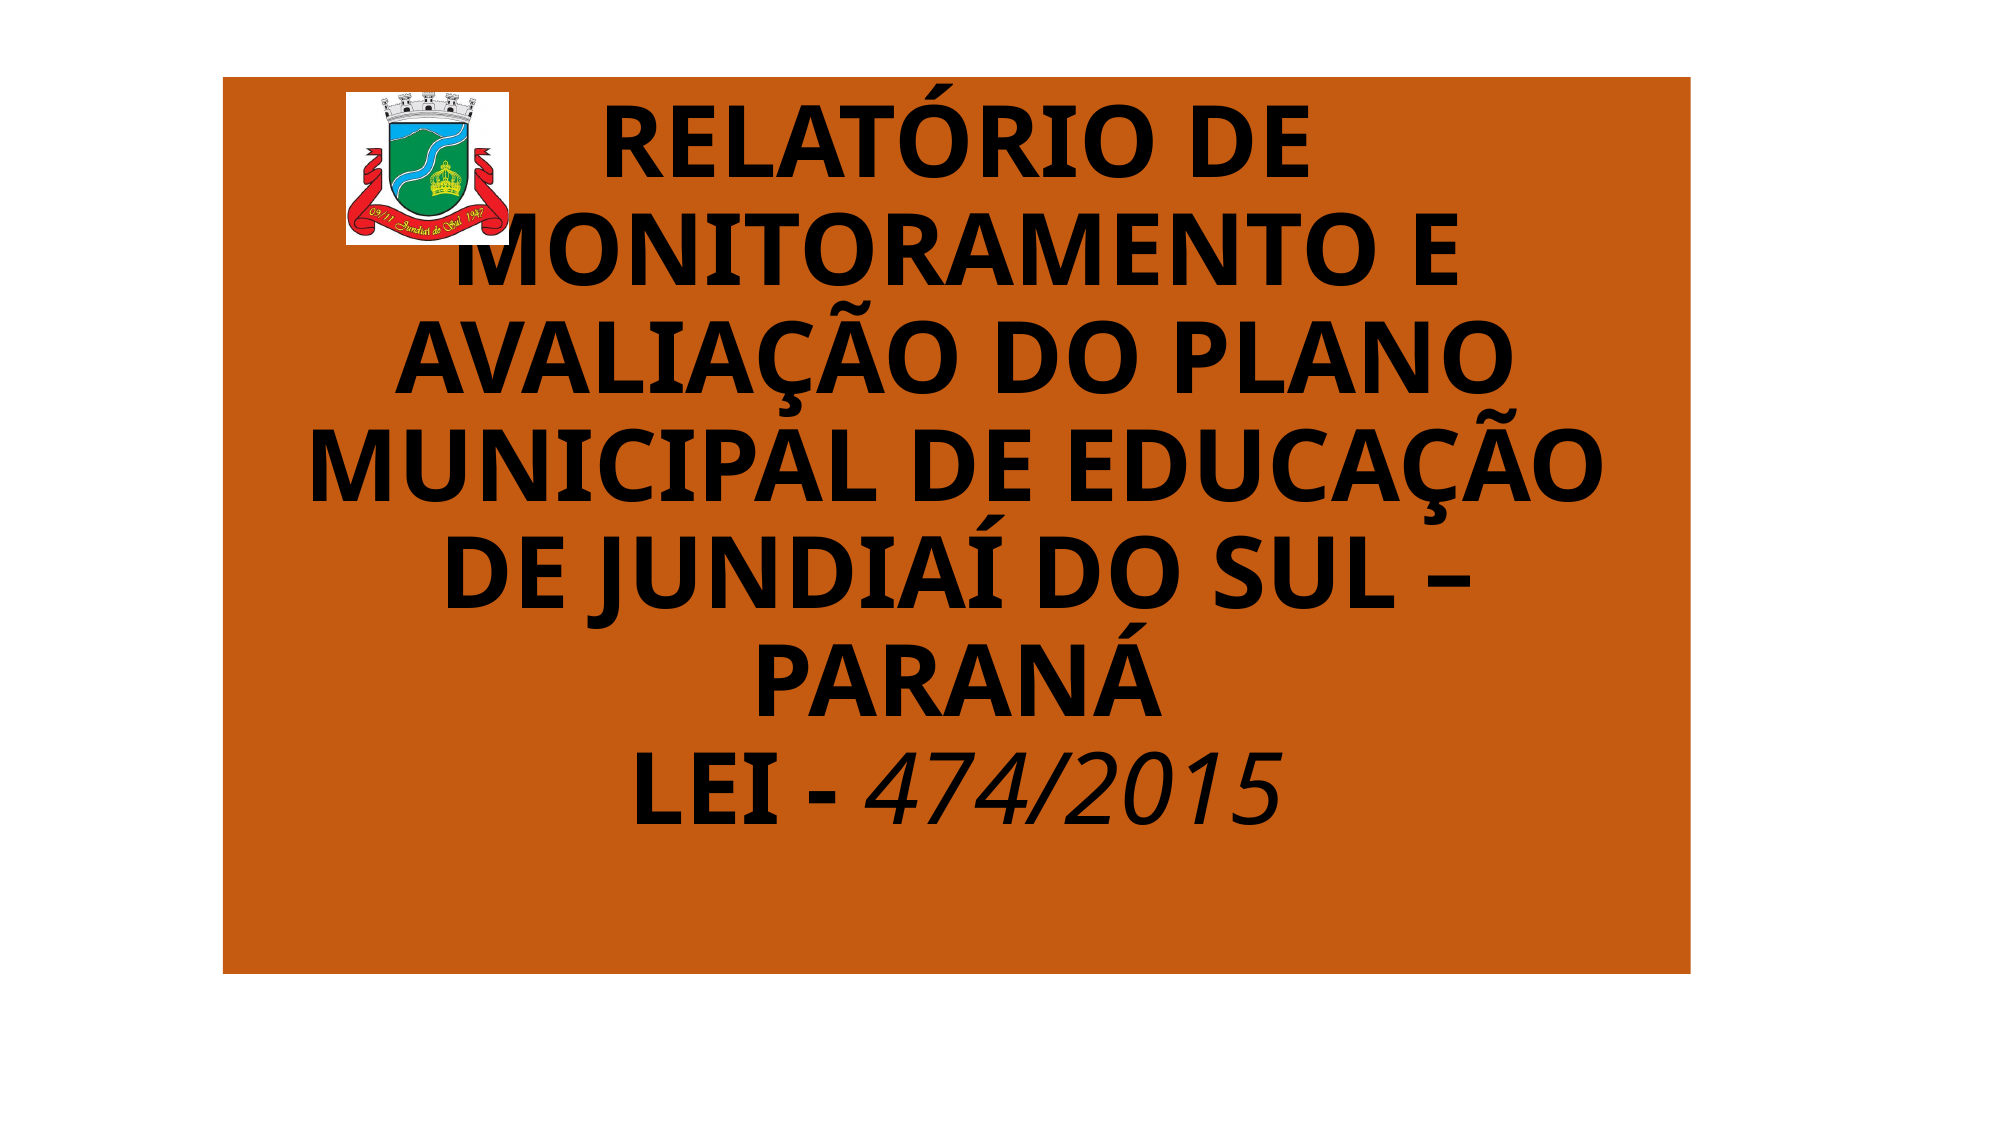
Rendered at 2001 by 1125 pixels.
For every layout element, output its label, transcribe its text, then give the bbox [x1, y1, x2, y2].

title Relatório de monitoramento e avaliação do Plano Municipal de Educação de Jundiaí do Sul – Paraná Lei - 474/2015 [222, 77, 1691, 974]
picture [346, 92, 509, 245]
